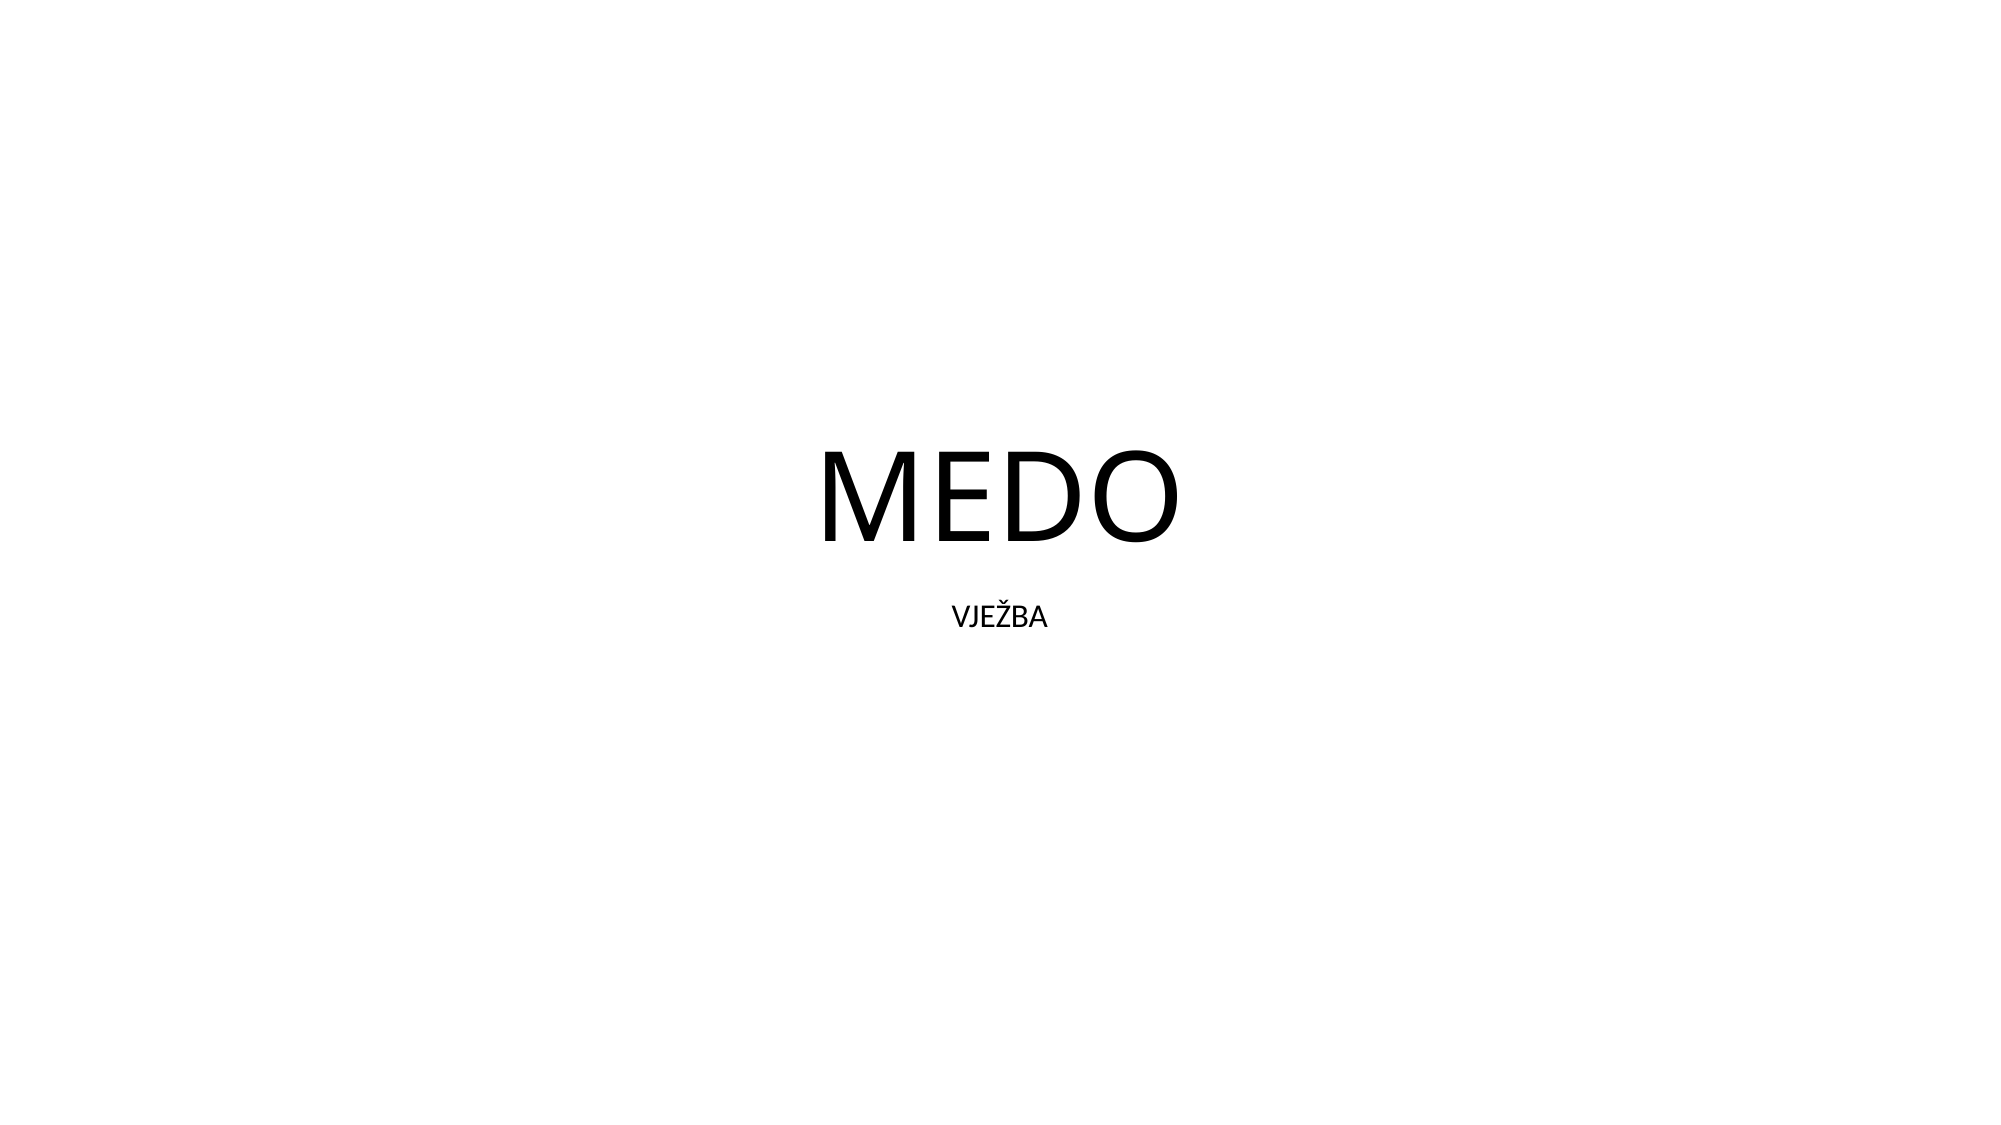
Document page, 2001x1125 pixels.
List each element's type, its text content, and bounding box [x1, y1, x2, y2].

subtitle VJEŽBA [249, 590, 1750, 863]
title MEDO [249, 184, 1750, 576]
